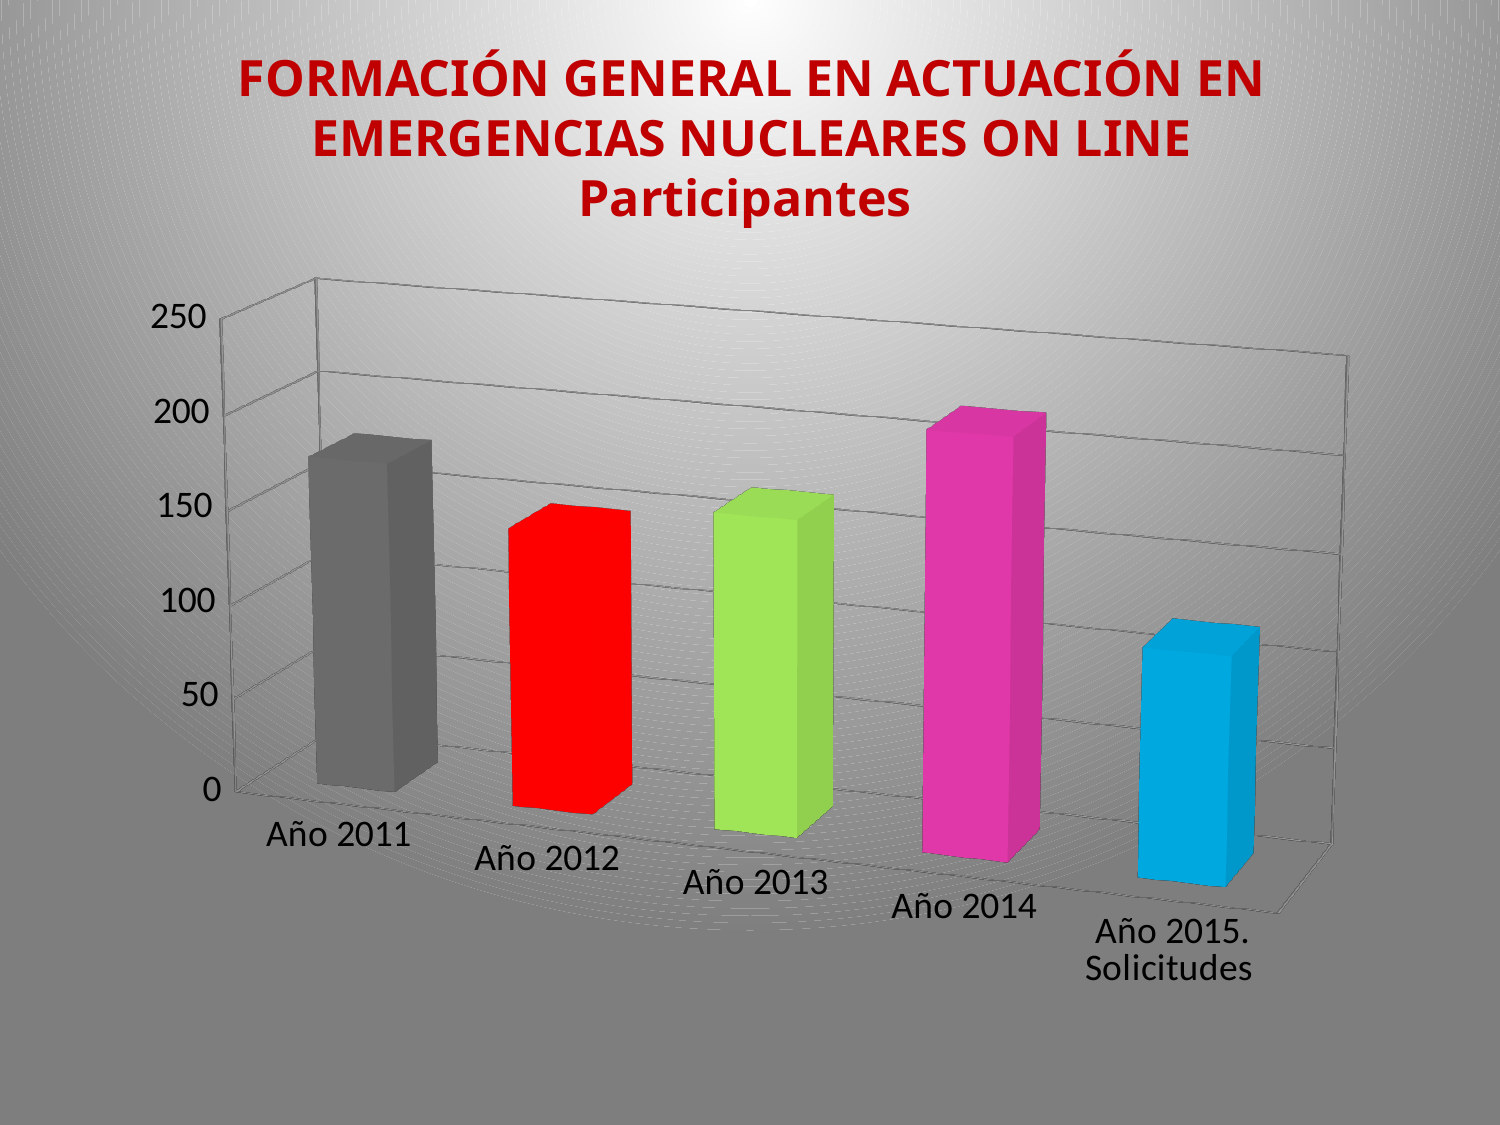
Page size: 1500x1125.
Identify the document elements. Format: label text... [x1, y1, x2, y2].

chart [74, 262, 1426, 1006]
title FORMACIÓN GENERAL EN ACTUACIÓN EN EMERGENCIAS NUCLEARES ON LINE Participantes [76, 42, 1427, 231]
